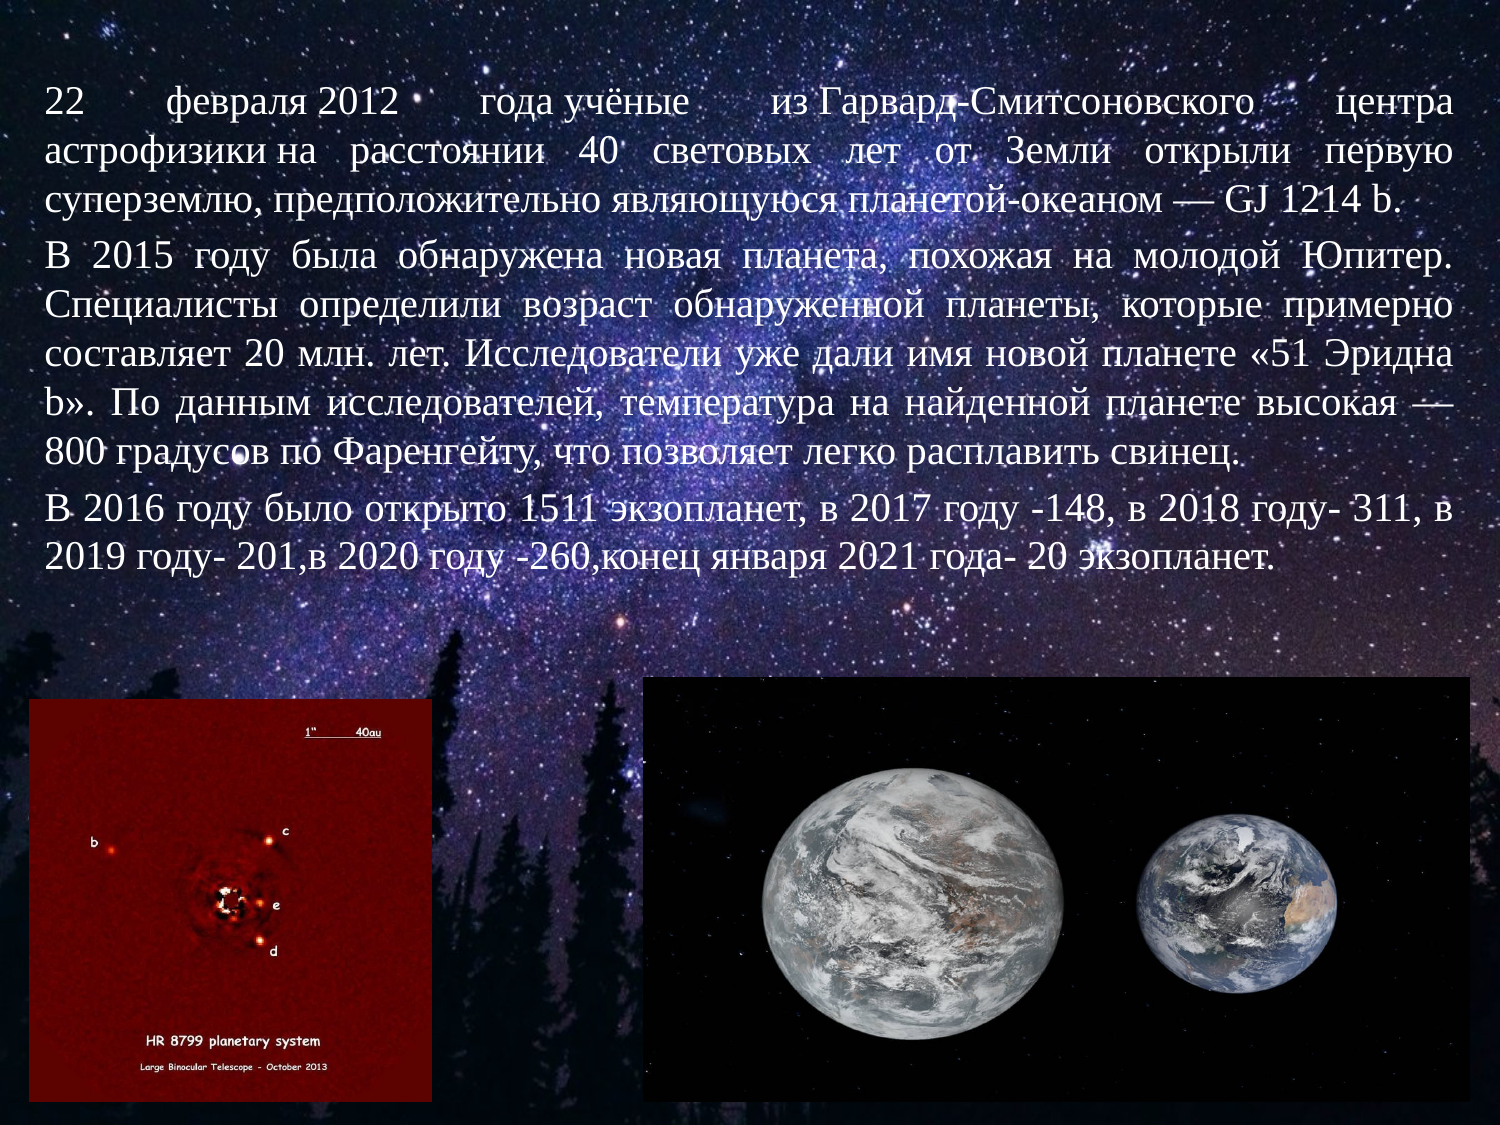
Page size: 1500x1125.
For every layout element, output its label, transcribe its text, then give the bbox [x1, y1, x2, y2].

picture [0, 0, 1500, 1125]
list 22 февраля 2012 года учёные из Гарвард-Смитсоновского центра астрофизики на расстоянии 40 световых лет от Земли открыли первую суперземлю, предположительно являющуюся планетой-океаном — GJ 1214 b. В 2015 году была обнаружена новая планета, похожая на молодой Юпитер. Специалисты определили возраст обнаруженной планеты, которые примерно составляет 20 млн. лет. Исследователи уже дали имя новой планете «51 Эридна b». По данным исследователей, температура на найденной планете высокая — 800 градусов по Фаренгейту, что позволяет легко расплавить свинец. В 2016 году было открыто 1511 экзопланет, в 2017 году -148, в 2018 году- 311, в 2019 году- 201,в 2020 году -260,конец января 2021 года- 20 экзопланет. [29, 66, 1471, 669]
